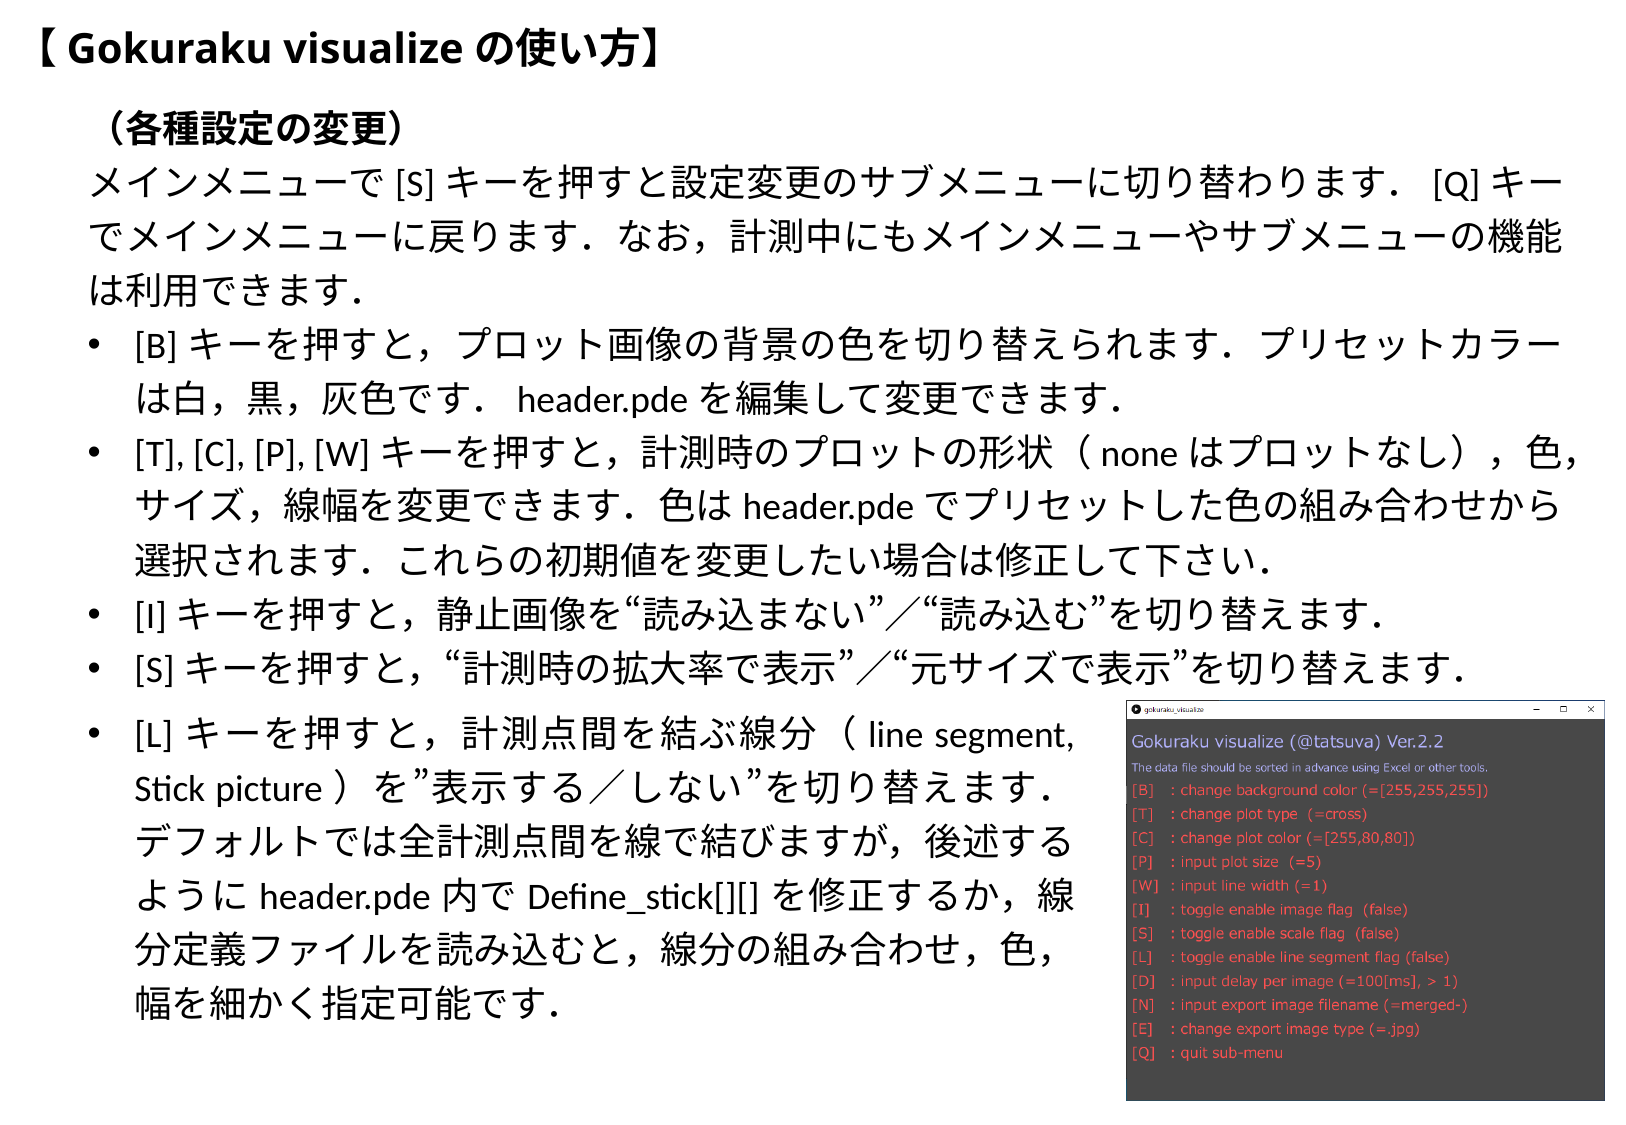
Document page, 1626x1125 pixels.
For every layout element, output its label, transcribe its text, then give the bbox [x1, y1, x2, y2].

picture [1126, 700, 1605, 1101]
text_box （各種設定の変更） メインメニューで[S]キーを押すと設定変更のサブメニューに切り替わります．[Q]キーでメインメニューに戻ります．なお，計測中にもメインメニューやサブメニューの機能は利用できます． [B]キーを押すと，プロット画像の背景の色を切り替えられます．プリセットカラーは白，黒，灰色です．header.pdeを編集して変更できます． [T], [C], [P], [W]キーを押すと，計測時のプロットの形状（noneはプロットなし），色，サイズ，線幅を変更できます．色はheader.pdeでプリセットした色の組み合わせから選択されます．これらの初期値を変更したい場合は修正して下さい． [I]キーを押すと，静止画像を“読み込まない”／“読み込む”を切り替えます． [S]キーを押すと，“計測時の拡大率で表示”／“元サイズで表示”を切り替えます． [72, 88, 1578, 697]
title 【Gokuraku visualizeの使い方】 [0, 0, 1625, 101]
text_box [L]キーを押すと，計測点間を結ぶ線分（line segment, Stick picture）を”表示する／しない”を切り替えます．デフォルトでは全計測点間を線で結びますが，後述するようにheader.pde内でDefine_stick[][]を修正するか，線分定義ファイルを読み込むと，線分の組み合わせ，色，幅を細かく指定可能です． [72, 693, 1090, 1033]
